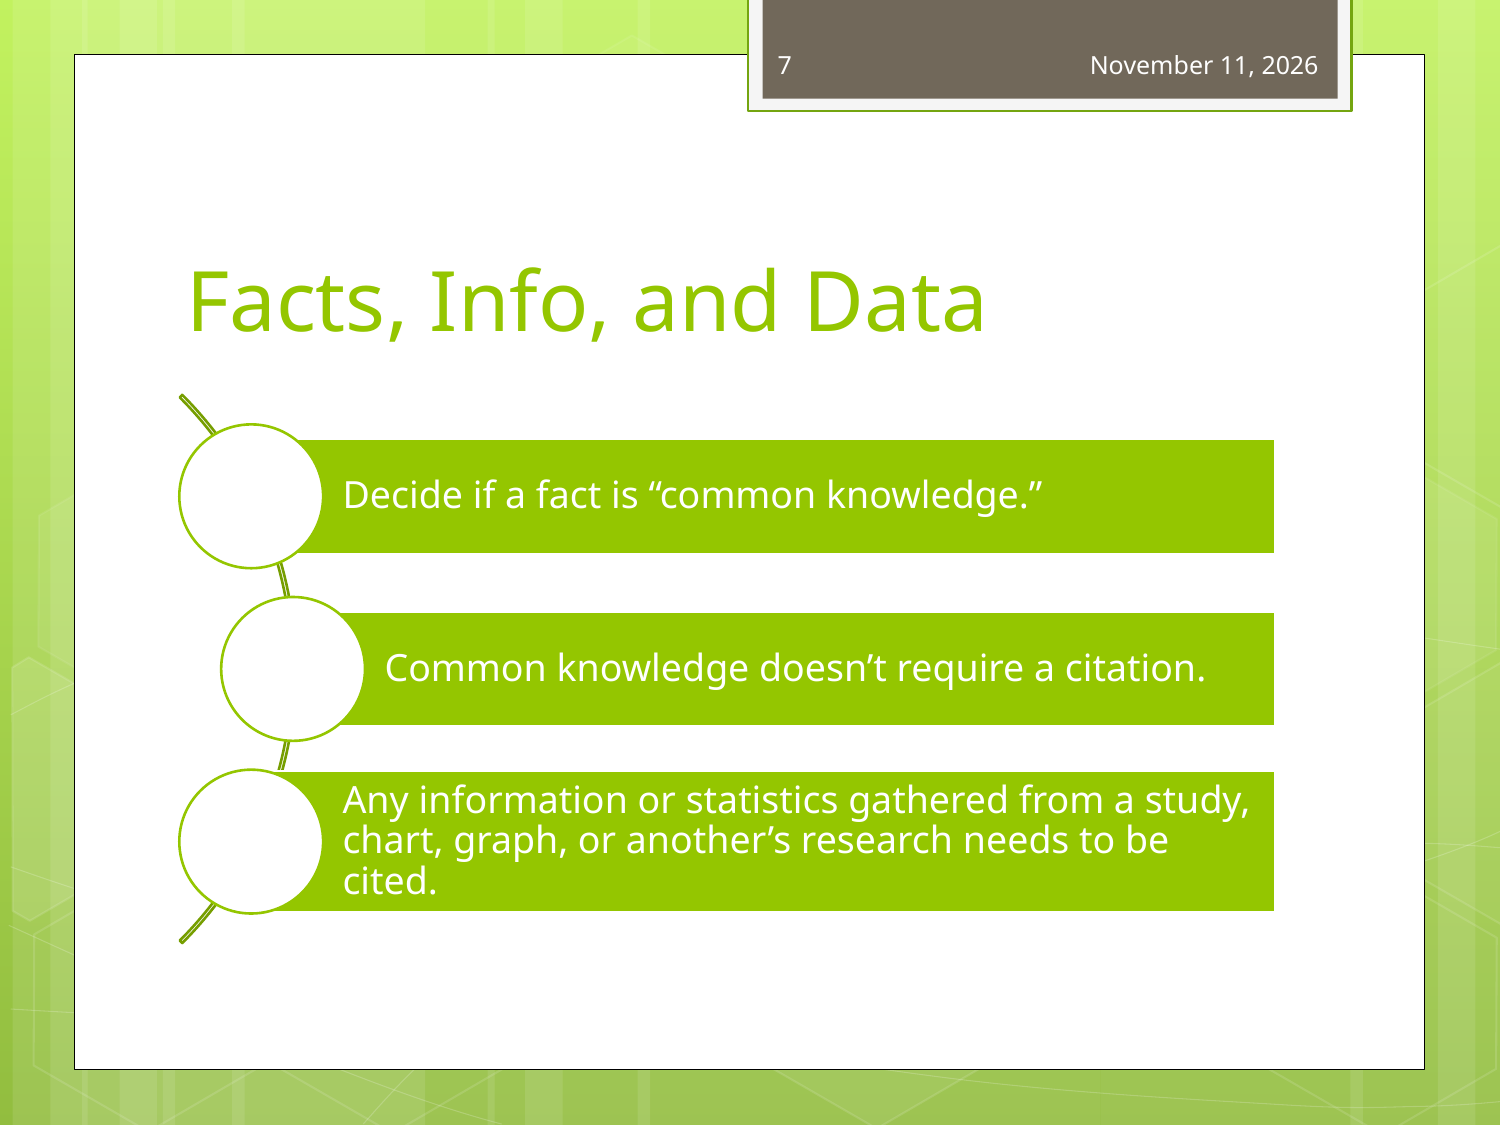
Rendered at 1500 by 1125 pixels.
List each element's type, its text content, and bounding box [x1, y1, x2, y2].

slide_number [983, 36, 1334, 97]
title Facts, Info, and Data [171, 168, 1324, 357]
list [170, 380, 1284, 957]
slide_number 7 [762, 36, 982, 97]
